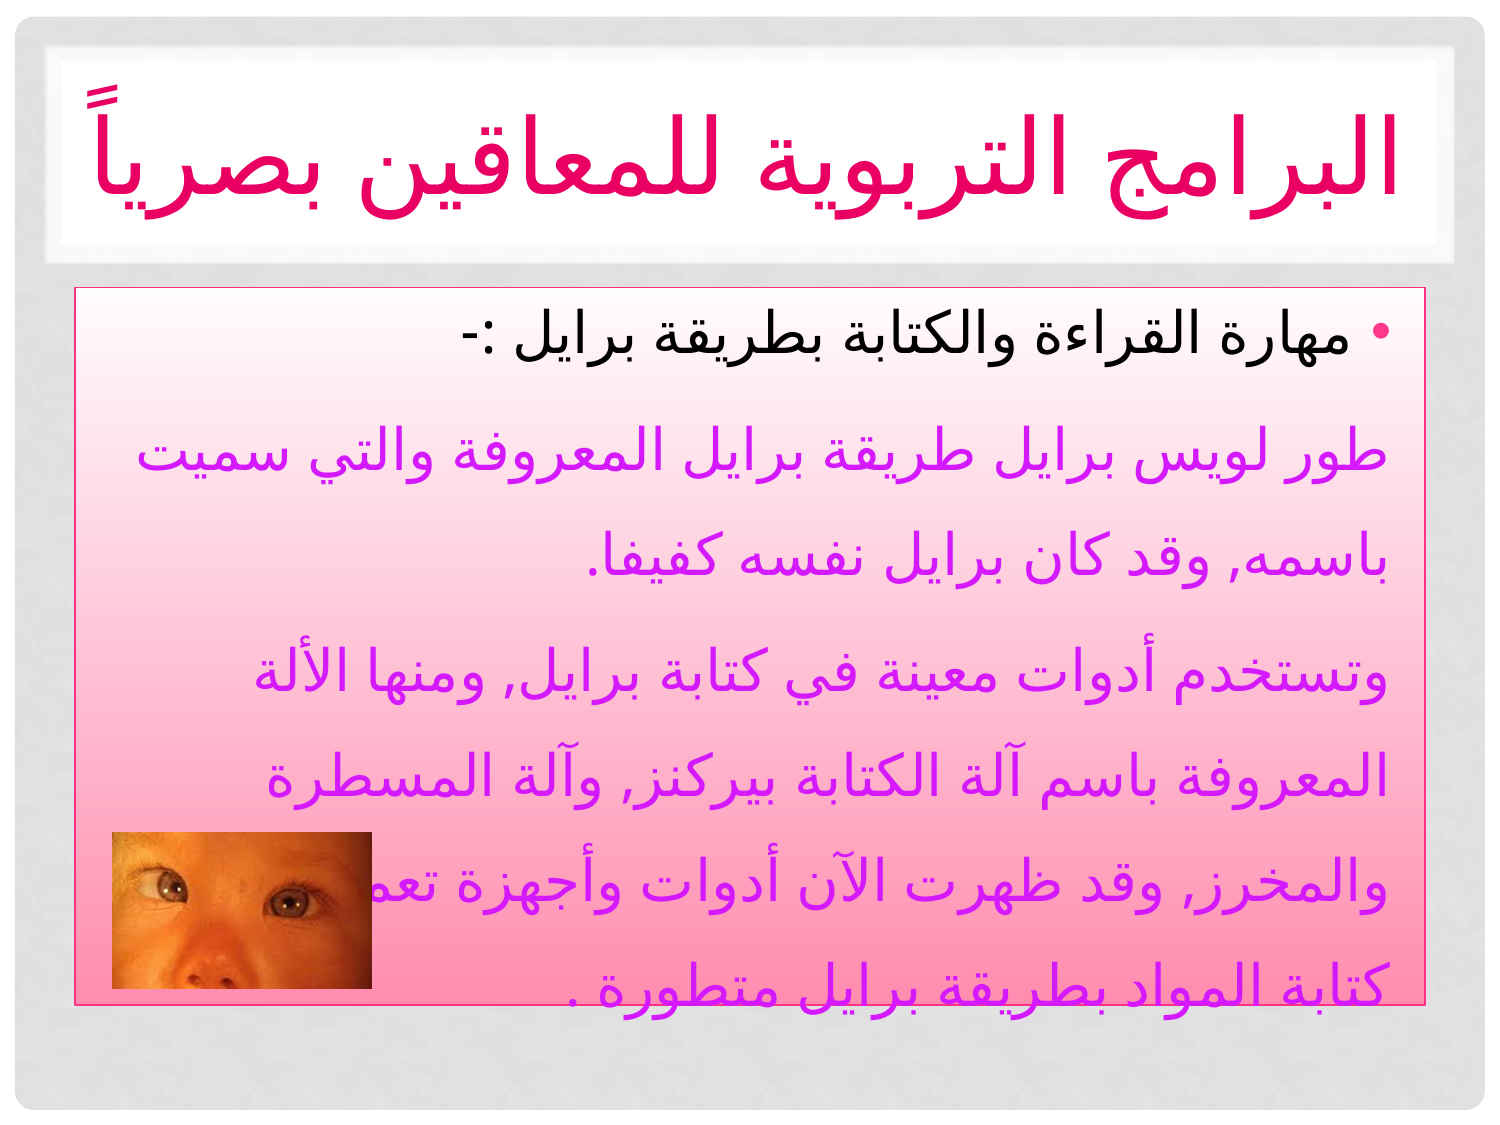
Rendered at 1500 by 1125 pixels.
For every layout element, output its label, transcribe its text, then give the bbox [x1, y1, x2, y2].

title البرامج التربوية للمعاقين بصرياً [69, 66, 1425, 238]
list مهارة القراءة والكتابة بطريقة برايل :- طور لويس برايل طريقة برايل المعروفة والتي سميت باسمه, وقد كان برايل نفسه كفيفا. وتستخدم أدوات معينة في كتابة برايل, ومنها الألة المعروفة باسم آلة الكتابة بيركنز, وآلة المسطرة والمخرز, وقد ظهرت الآن أدوات وأجهزة تعمل على كتابة المواد بطريقة برايل متطورة . [74, 287, 1426, 1006]
picture [111, 832, 373, 989]
